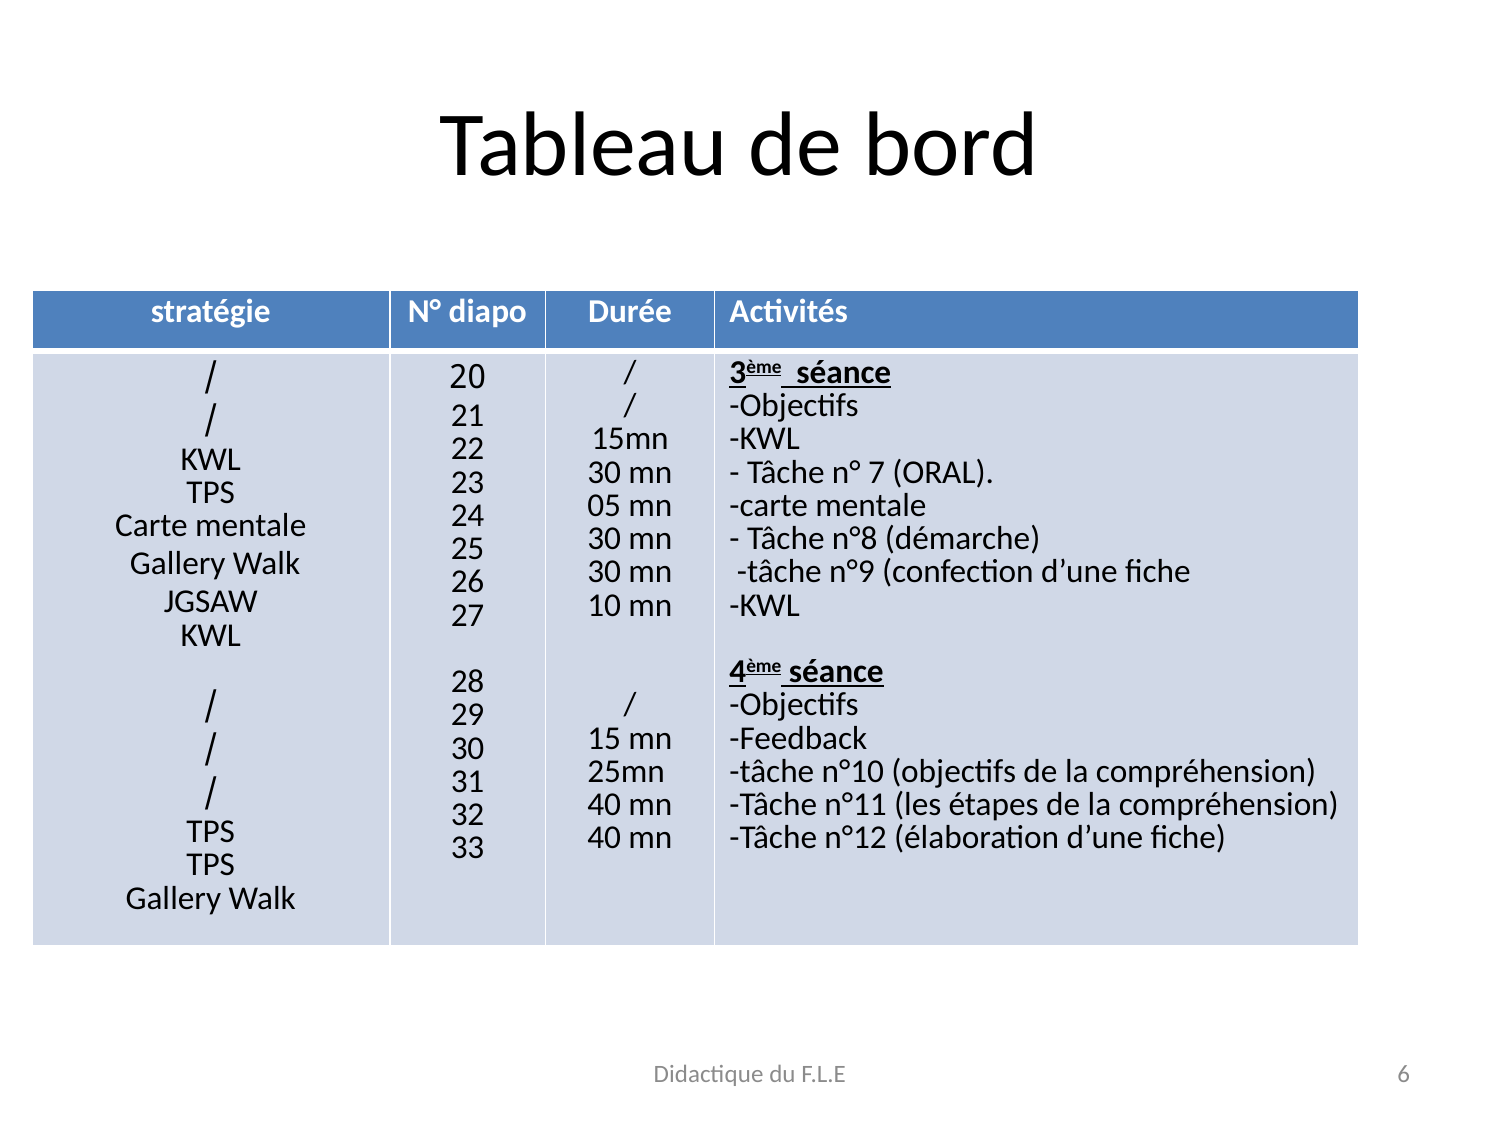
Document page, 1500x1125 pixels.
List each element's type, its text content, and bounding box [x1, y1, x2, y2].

table_cell 20 21 22 23 24 25 26 27 28 29 30 31 32 33 [391, 354, 545, 945]
table_header Activités [715, 291, 1358, 348]
table_cell 3ème séance -Objectifs -KWL - Tâche n° 7 (ORAL). -carte mentale - Tâche n°8 (démarche) -tâche n°9 (confection d’une fiche -KWL 4ème séance -Objectifs -Feedback -tâche n°10 (objectifs de la compréhension) -Tâche n°11 (les étapes de la compréhension) -Tâche n°12 (élaboration d’une fiche) [715, 354, 1358, 945]
footer Didactique du F.L.E [512, 1042, 988, 1103]
table_cell / / 15mn 30 mn 05 mn 30 mn 30 mn 10 mn / 15 mn 25mn 40 mn 40 mn [546, 354, 714, 945]
table_header Durée [546, 291, 714, 348]
table_cell / / KWL TPS Carte mentale Gallery Walk JGSAW KWL / / / TPS TPS Gallery Walk [33, 354, 389, 945]
table_header N° diapo [391, 291, 545, 348]
slide_number 6 [1074, 1042, 1425, 1103]
table_header stratégie [33, 291, 389, 348]
title Tableau de bord [75, 45, 1425, 233]
